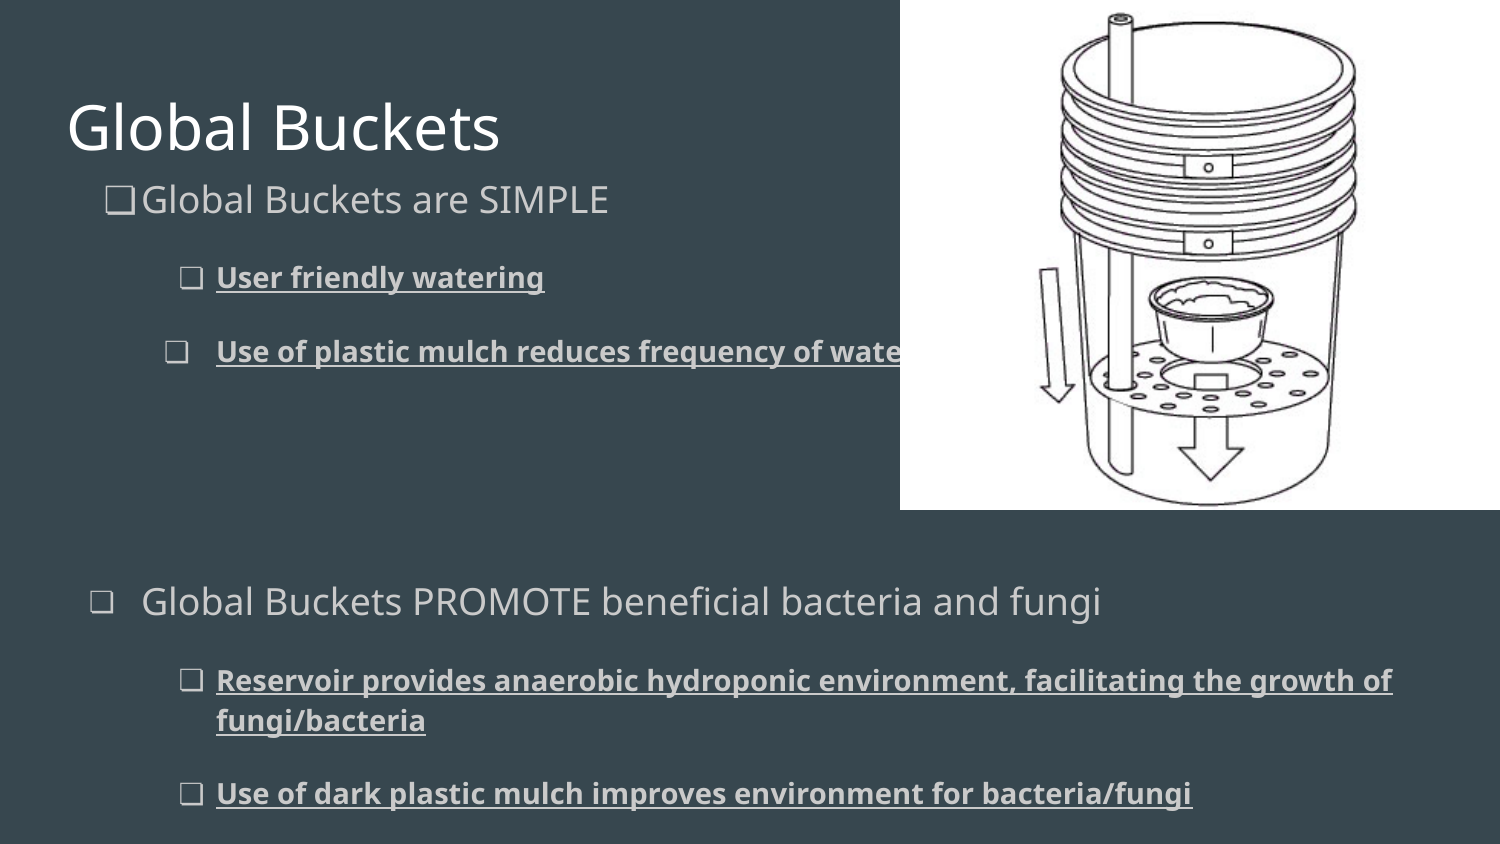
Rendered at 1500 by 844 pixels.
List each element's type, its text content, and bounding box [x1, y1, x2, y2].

list Global Buckets are SIMPLE User friendly watering Use of plastic mulch reduces frequency of watering Global Buckets PROMOTE beneficial bacteria and fungi Reservoir provides anaerobic hydroponic environment, facilitating the growth of fungi/bacteria Use of dark plastic mulch improves environment for bacteria/fungi [51, 154, 1425, 751]
title Global Buckets [51, 72, 894, 154]
picture [899, 0, 1500, 510]
